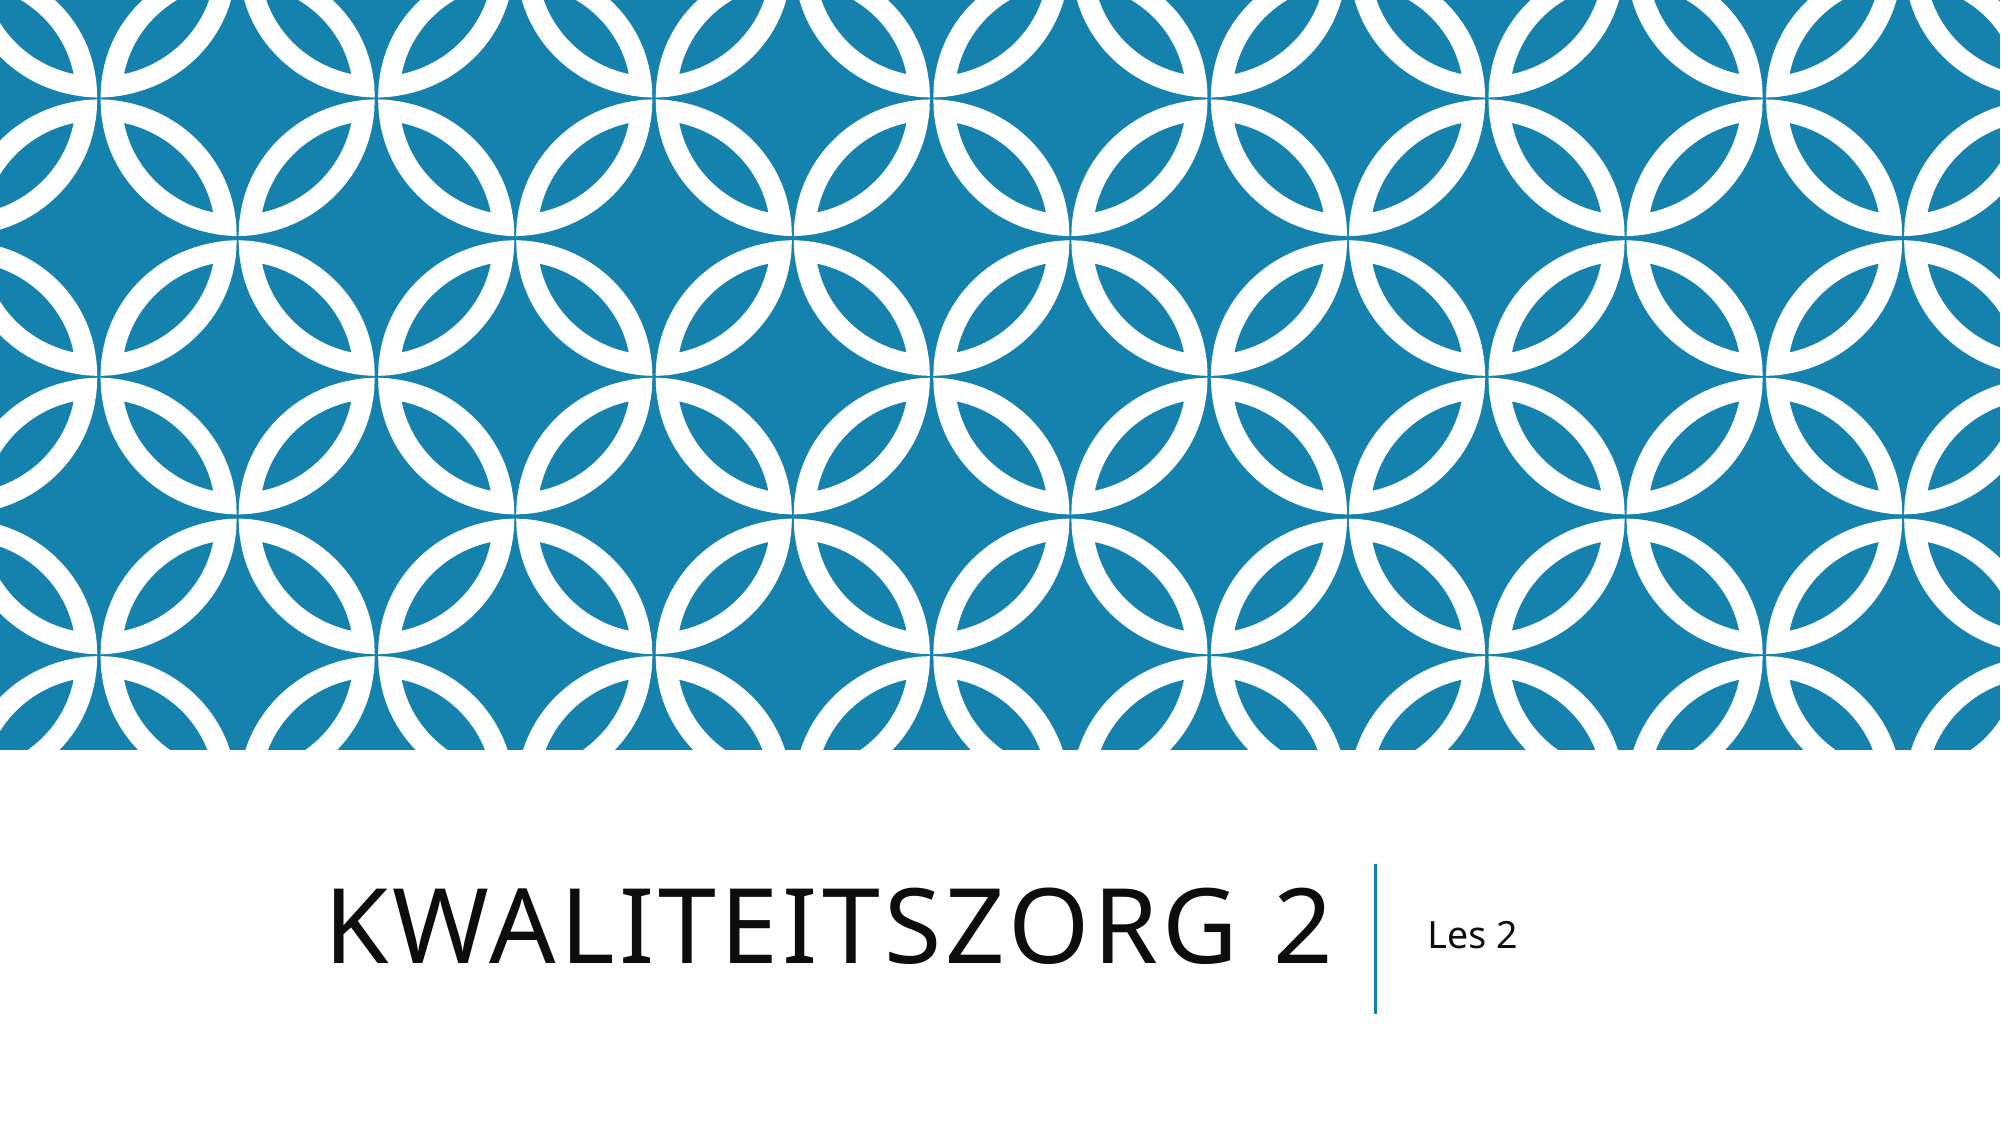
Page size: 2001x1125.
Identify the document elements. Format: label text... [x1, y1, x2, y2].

title Kwaliteitszorg 2 [75, 813, 1350, 1054]
subtitle Les 2 [1412, 813, 1938, 1054]
